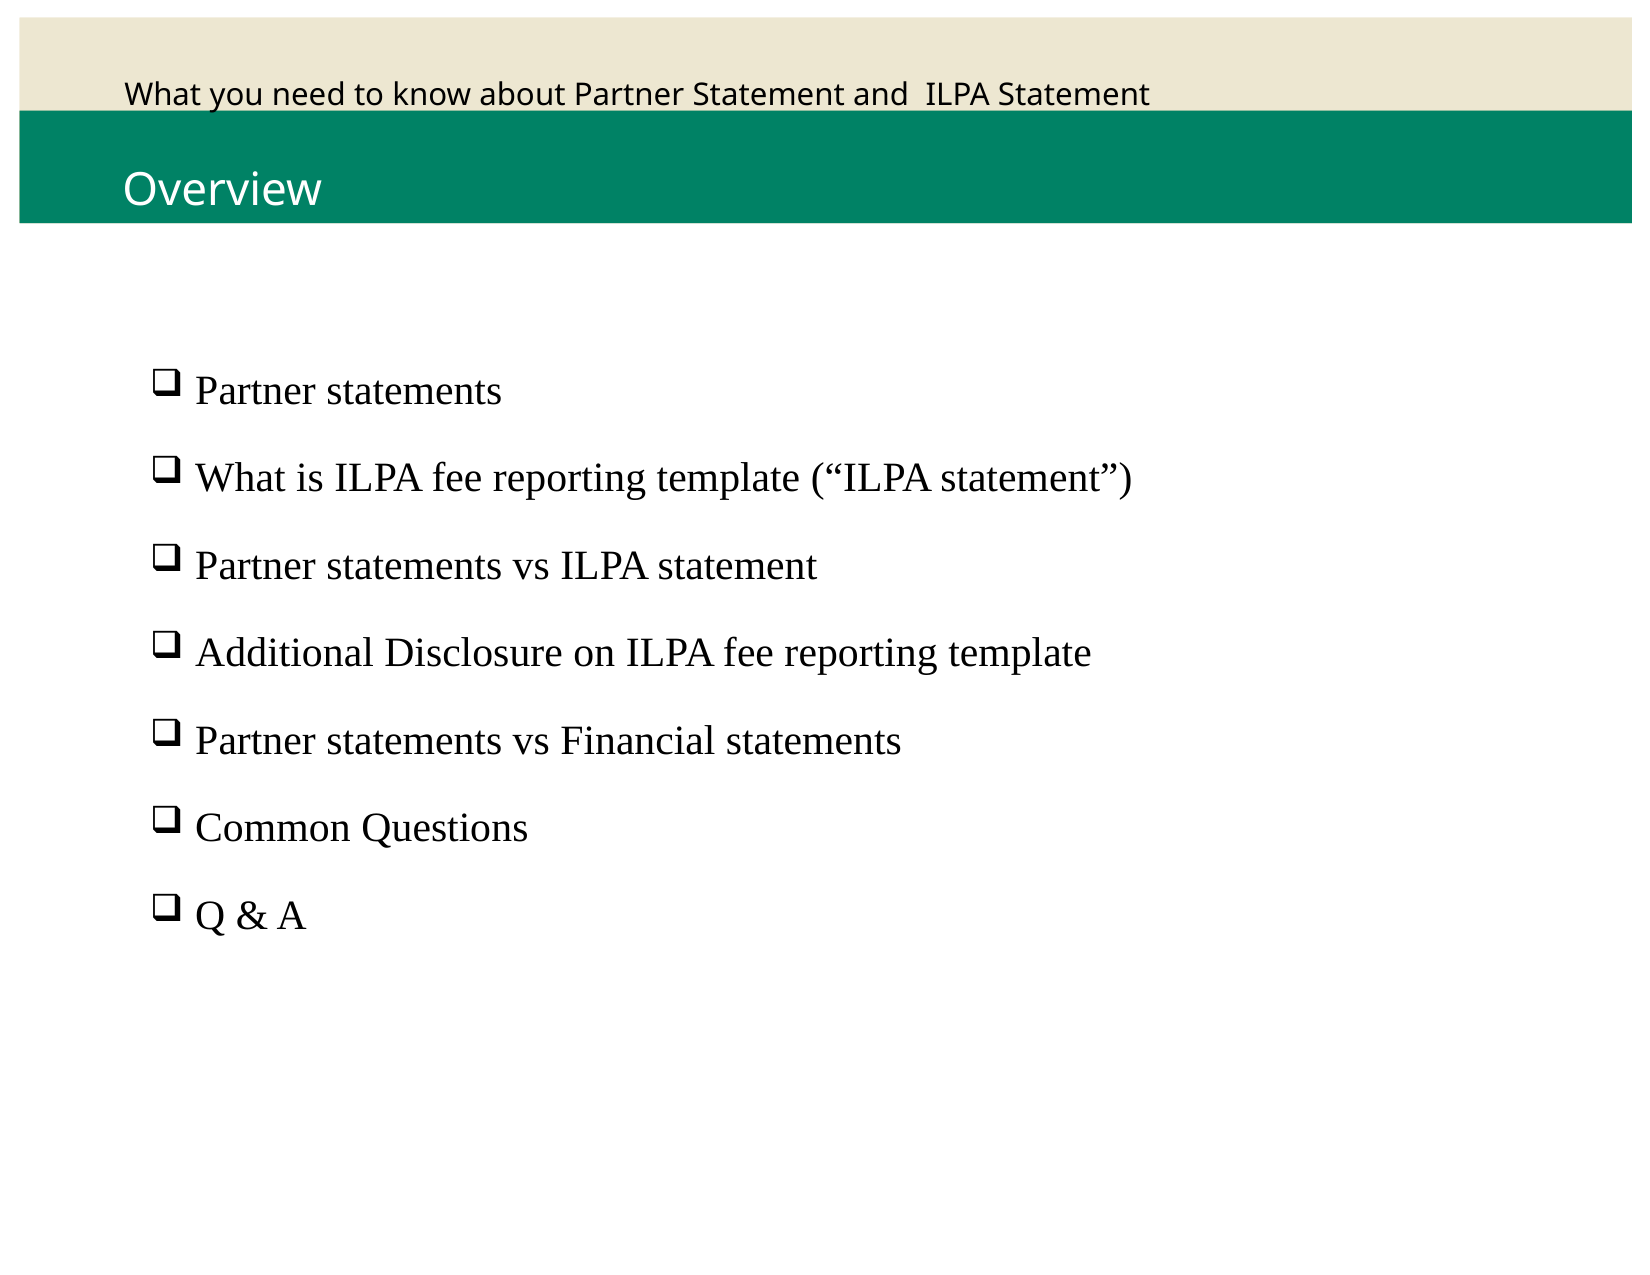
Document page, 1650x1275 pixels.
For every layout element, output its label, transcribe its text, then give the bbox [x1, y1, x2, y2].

title Overview [105, 142, 1591, 231]
list Partner statements What is ILPA fee reporting template (“ILPA statement”) Partner statements vs ILPA statement Additional Disclosure on ILPA fee reporting template Partner statements vs Financial statements Common Questions Q & A [74, 337, 1561, 1138]
